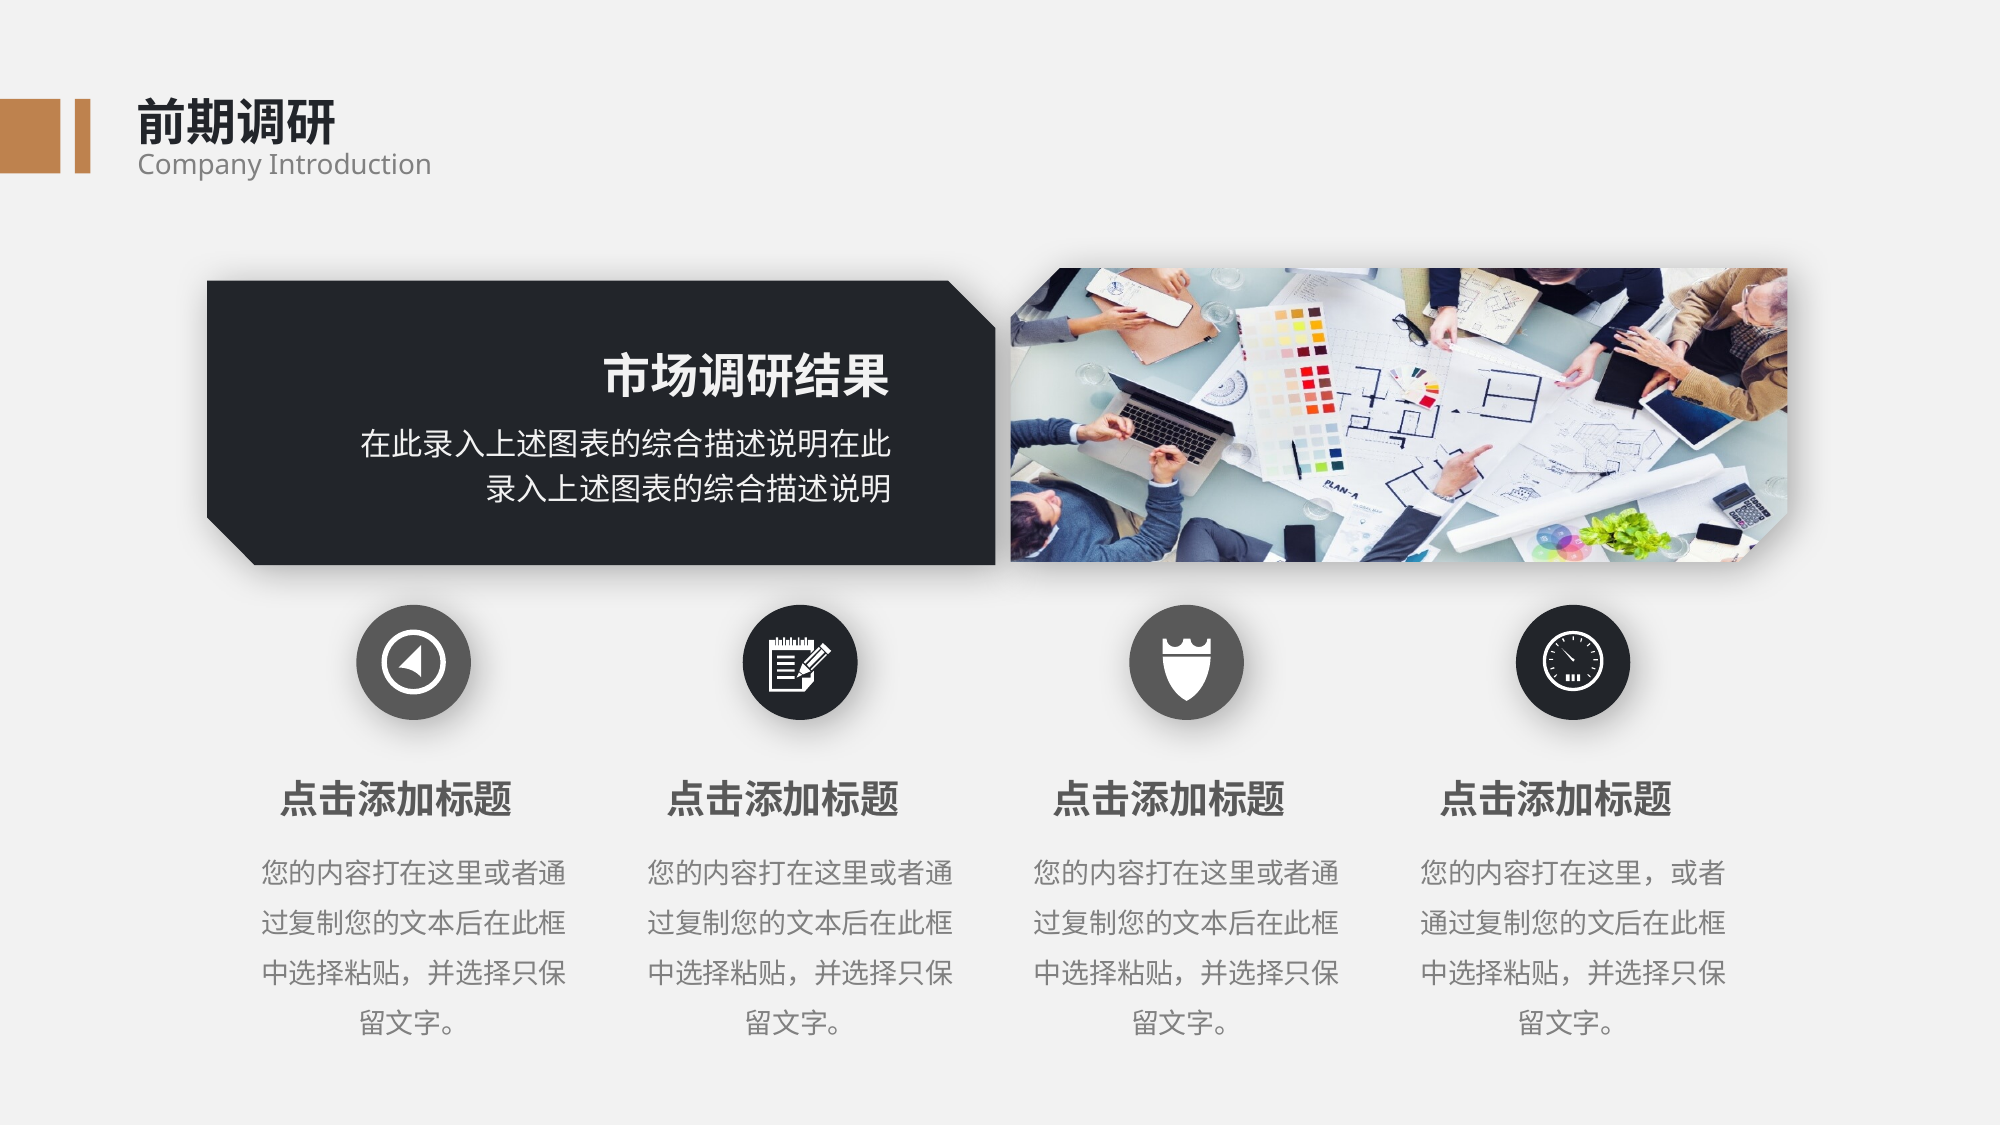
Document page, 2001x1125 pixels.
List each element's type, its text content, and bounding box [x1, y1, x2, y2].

text_box [356, 604, 471, 720]
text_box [1162, 638, 1211, 701]
text_box 点击添加标题 [1395, 767, 1752, 829]
text_box 点击添加标题 [622, 767, 979, 829]
text_box [206, 279, 997, 567]
text_box 您的内容打在这里或者通过复制您的文本后在此框中选择粘贴，并选择只保留文字。 [1017, 831, 1356, 1047]
text_box 在此录入上述图表的综合描述说明在此录入上述图表的综合描述说明 [337, 409, 907, 514]
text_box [119, 83, 643, 189]
text_box [1515, 604, 1631, 720]
text_box 您的内容打在这里或者通过复制您的文本后在此框中选择粘贴，并选择只保留文字。 [244, 831, 583, 1047]
text_box [742, 604, 858, 720]
text_box 您的内容打在这里或者通过复制您的文本后在此框中选择粘贴，并选择只保留文字。 [630, 831, 970, 1047]
text_box 点击添加标题 [1008, 767, 1365, 829]
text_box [1542, 630, 1604, 692]
text_box 市场调研结果 [587, 338, 906, 409]
text_box 点击添加标题 [235, 767, 592, 829]
text_box [1013, 268, 1788, 562]
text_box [768, 637, 832, 692]
text_box [1129, 604, 1244, 720]
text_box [381, 629, 446, 695]
text_box 您的内容打在这里，或者通过复制您的文后在此框中选择粘贴，并选择只保留文字。 [1403, 831, 1743, 1047]
